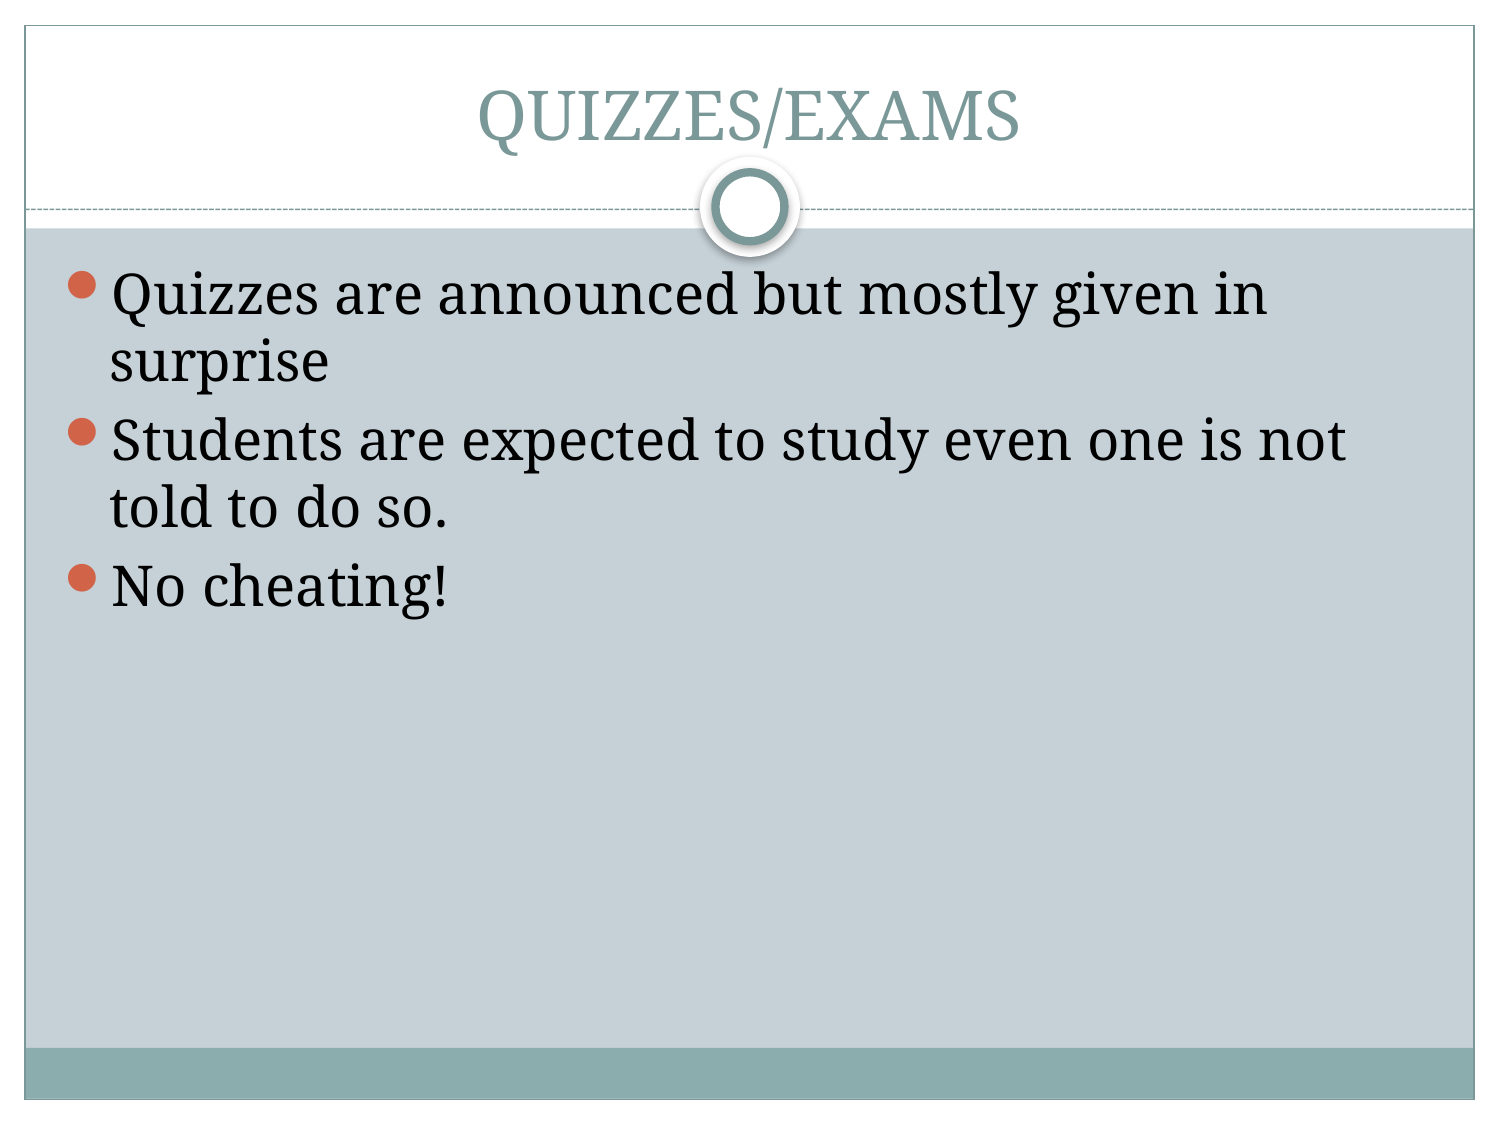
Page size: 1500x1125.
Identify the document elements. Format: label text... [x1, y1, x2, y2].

list Quizzes are announced but mostly given in surprise Students are expected to study even one is not told to do so. No cheating! [49, 250, 1445, 1001]
title QUIZZES/EXAMS [49, 37, 1450, 162]
